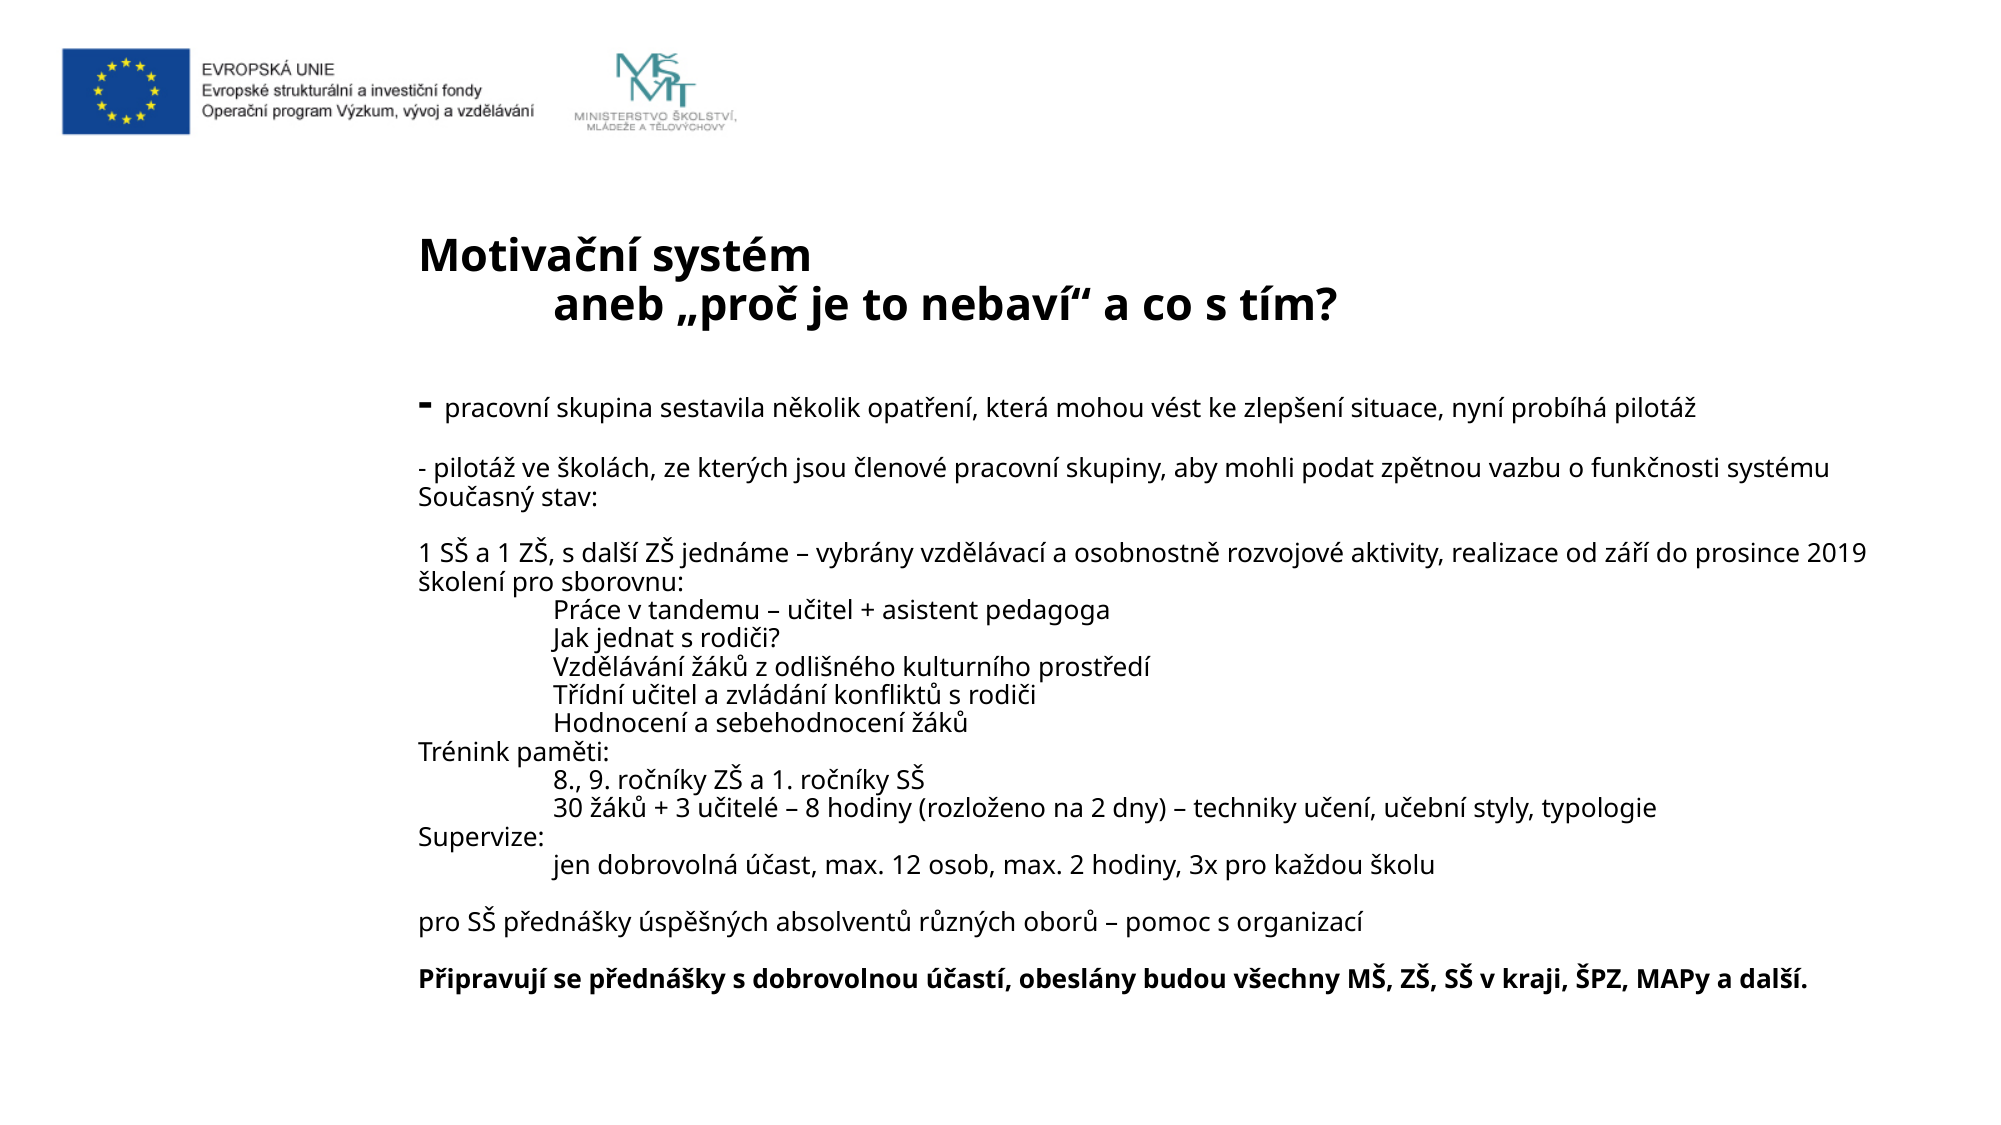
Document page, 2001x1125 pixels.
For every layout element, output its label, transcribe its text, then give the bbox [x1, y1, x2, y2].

picture [17, 7, 774, 177]
title Motivační systém aneb „proč je to nebaví“ a co s tím? - pracovní skupina sestavila několik opatření, která mohou vést ke zlepšení situace, nyní probíhá pilotáž - pilotáž ve školách, ze kterých jsou členové pracovní skupiny, aby mohli podat zpětnou vazbu o funkčnosti systému Současný stav: 1 SŠ a 1 ZŠ, s další ZŠ jednáme – vybrány vzdělávací a osobnostně rozvojové aktivity, realizace od září do prosince 2019 školení pro sborovnu: Práce v tandemu – učitel + asistent pedagoga Jak jednat s rodiči? Vzdělávání žáků z odlišného kulturního prostředí Třídní učitel a zvládání konfliktů s rodiči Hodnocení a sebehodnocení žáků Trénink paměti: 8., 9. ročníky ZŠ a 1. ročníky SŠ 30 žáků + 3 učitelé – 8 hodiny (rozloženo na 2 dny) – techniky učení, učební styly, typologie Supervize: jen dobrovolná účast, max. 12 osob, max. 2 hodiny, 3x pro každou školu pro SŠ přednášky úspěšných absolventů různých oborů – pomoc s organizací Připravují se přednášky s dobrovolnou účastí, obeslány budou všechny MŠ, ZŠ, SŠ v kraji, ŠPZ, MAPy a další. [403, 176, 1925, 1090]
